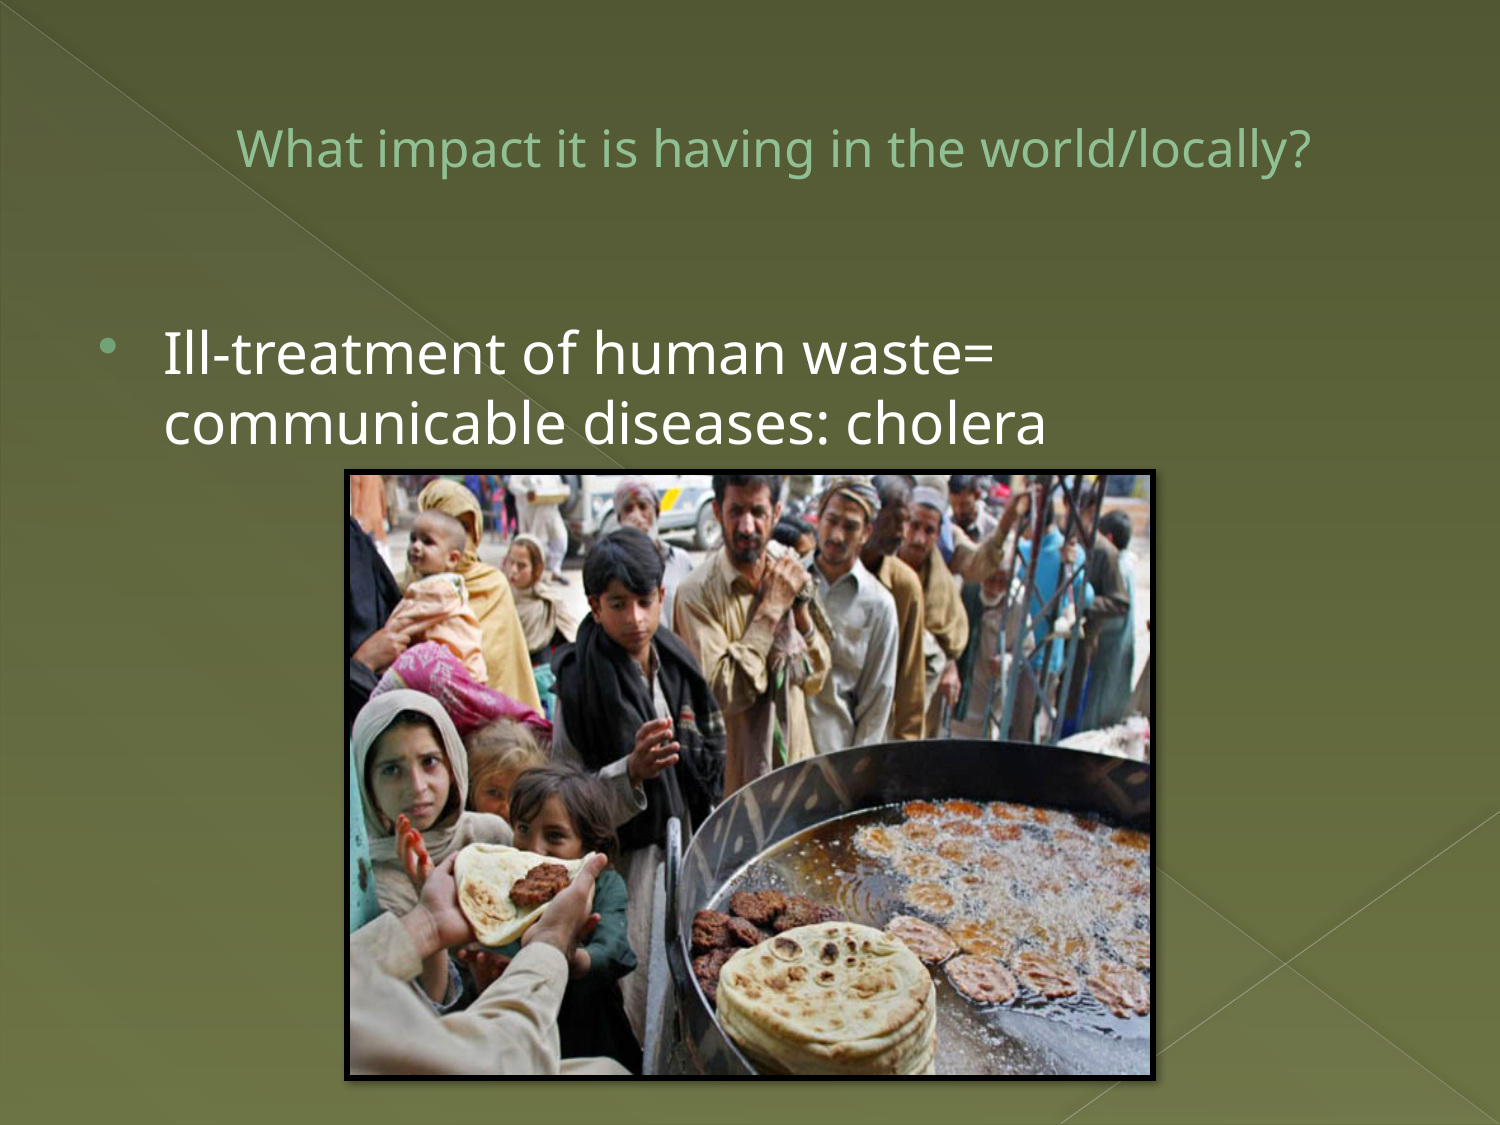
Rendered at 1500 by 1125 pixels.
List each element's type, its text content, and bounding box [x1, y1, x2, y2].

picture [349, 474, 1151, 1076]
title What impact it is having in the world/locally? [75, 43, 1425, 274]
list Ill-treatment of human waste= communicable diseases: cholera [75, 308, 1425, 1059]
